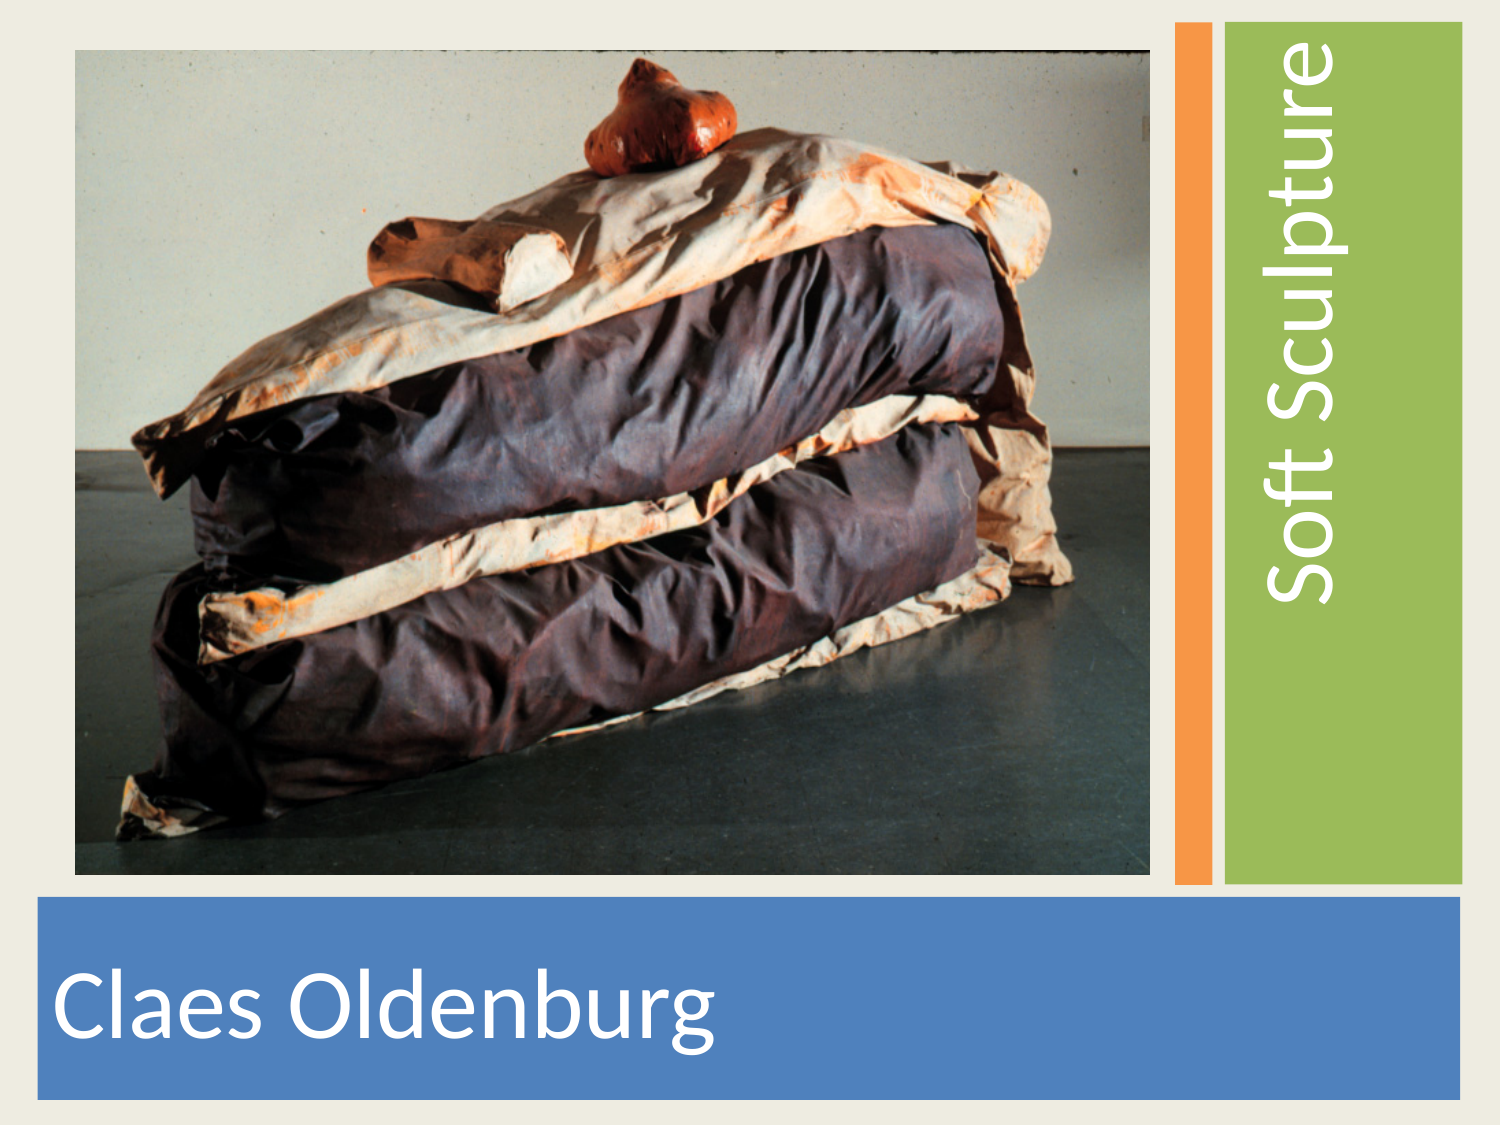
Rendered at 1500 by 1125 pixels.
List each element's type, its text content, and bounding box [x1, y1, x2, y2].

list Soft Sculpture [1224, 25, 1388, 876]
list Claes Oldenburg [37, 896, 1461, 1100]
picture [74, 49, 1151, 876]
